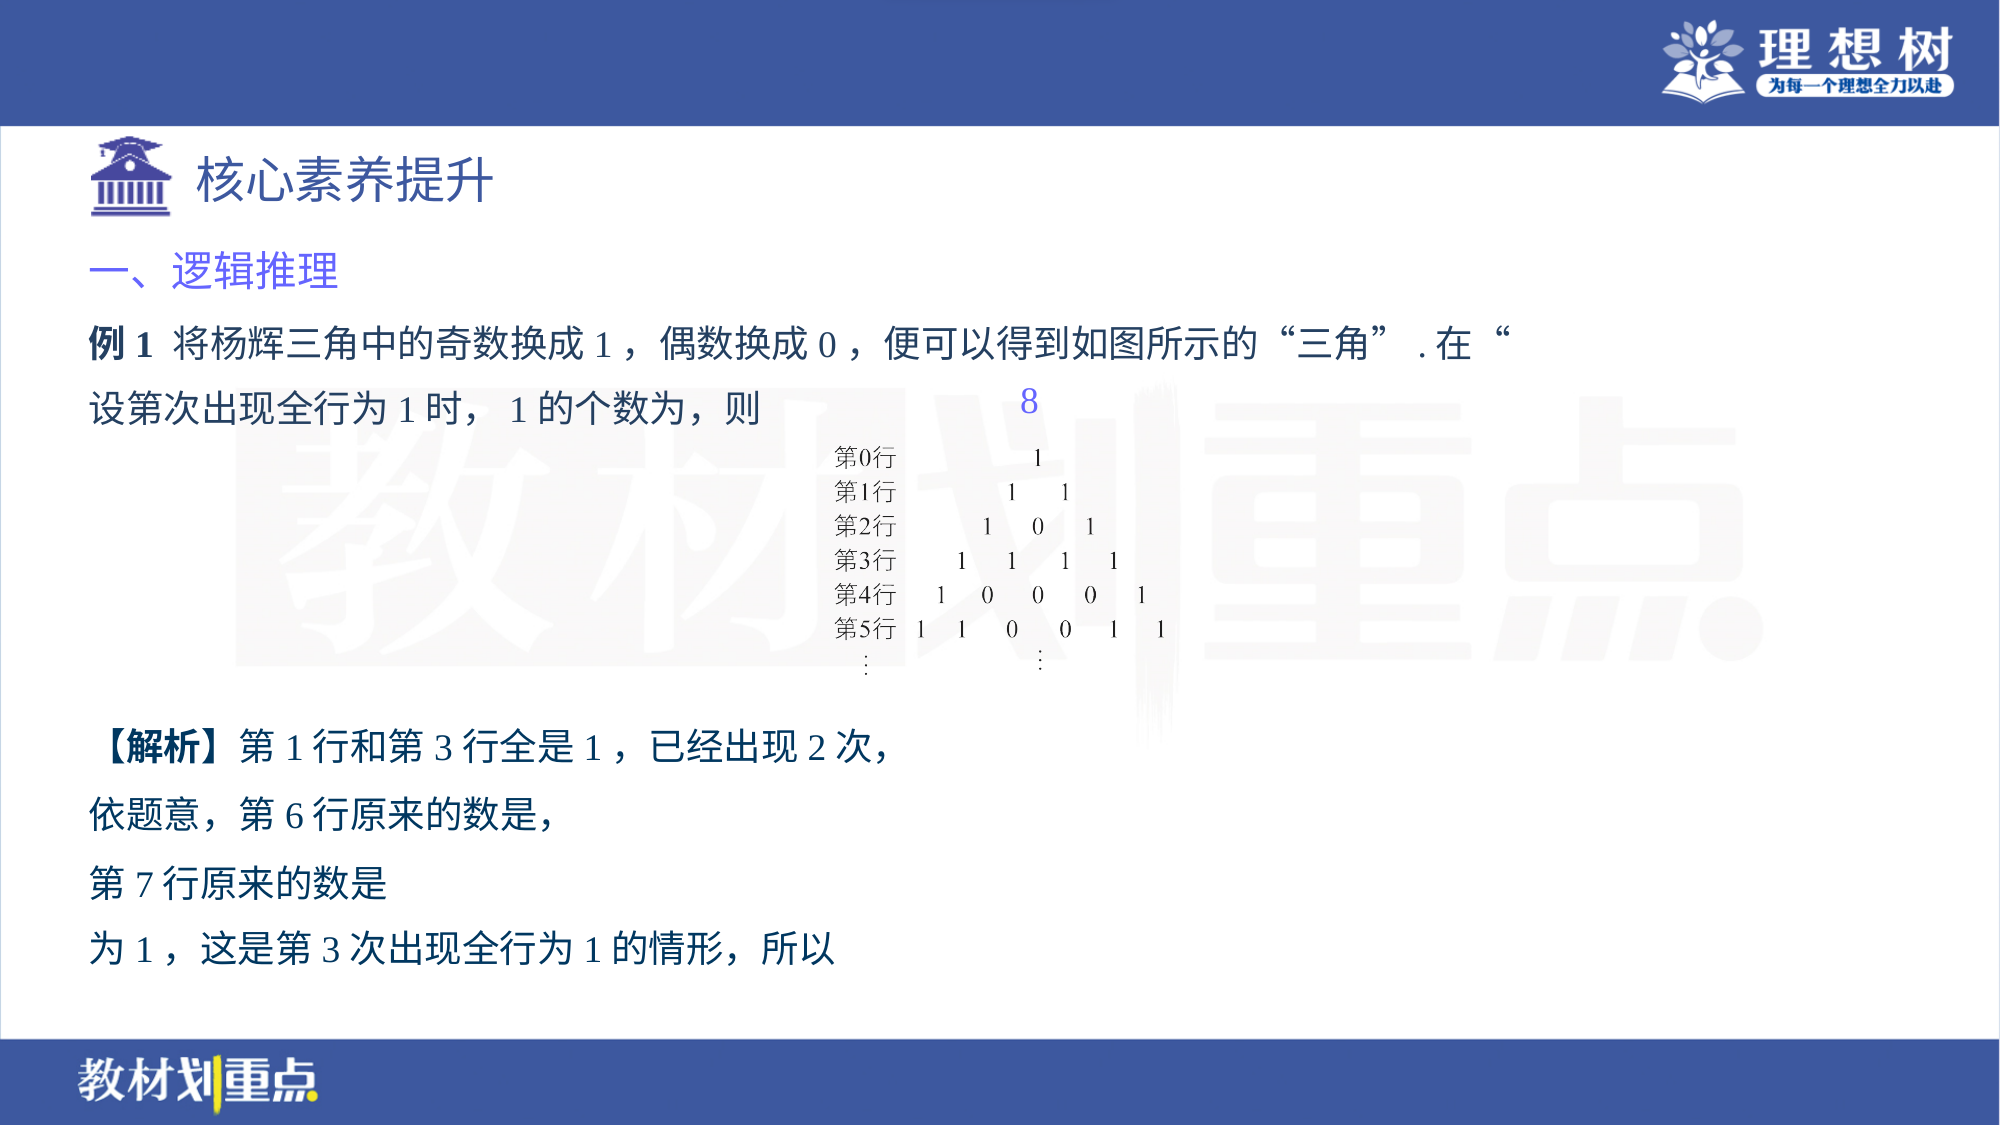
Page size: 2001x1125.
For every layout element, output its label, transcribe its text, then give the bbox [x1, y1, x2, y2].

text_box 核心素养提升 [194, 135, 726, 222]
text_box 8 [1006, 356, 1053, 415]
text_box 一、逻辑推理 [88, 222, 1911, 356]
picture [0, 0, 2000, 1125]
